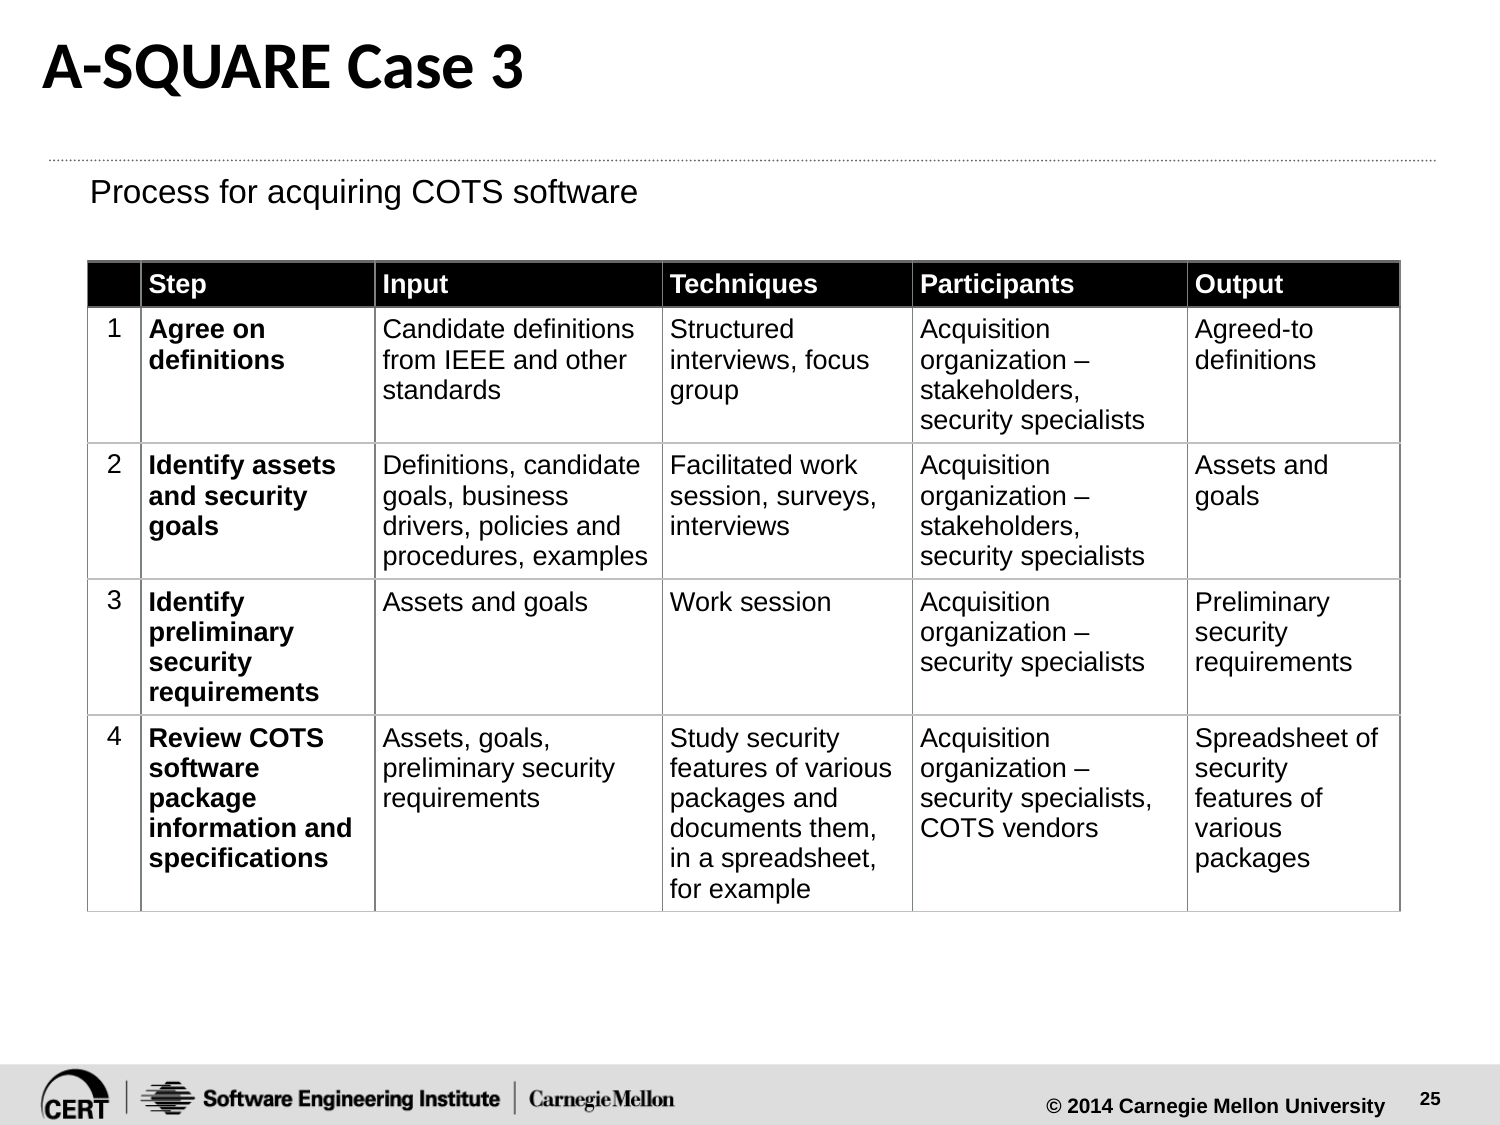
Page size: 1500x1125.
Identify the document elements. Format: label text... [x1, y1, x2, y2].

table_cell Study security features of various packages and documents them, in a spreadsheet, for example [663, 716, 912, 911]
table_cell 4 [88, 716, 140, 911]
table_cell Definitions, candidate goals, business drivers, policies and procedures, examples [376, 444, 662, 578]
table_cell Structured interviews, focus group [663, 308, 912, 442]
table_cell Acquisition organization – security specialists, COTS vendors [913, 716, 1187, 911]
table_cell Acquisition organization – stakeholders, security specialists [913, 444, 1187, 578]
table_cell Spreadsheet of security features of various packages [1188, 716, 1399, 911]
table_header Techniques [663, 263, 912, 306]
table_cell Acquisition organization – stakeholders, security specialists [913, 308, 1187, 442]
table_header Input [376, 263, 662, 306]
table_cell Facilitated work session, surveys, interviews [663, 444, 912, 578]
table_cell Identify preliminary security requirements [142, 580, 374, 714]
table_cell Agree on definitions [142, 308, 374, 442]
table_cell Identify assets and security goals [142, 444, 374, 578]
table_cell Work session [663, 580, 912, 714]
table_header Participants [913, 263, 1187, 306]
table_cell Review COTS software package information and specifications [142, 716, 374, 911]
table_cell Acquisition organization – security specialists [913, 580, 1187, 714]
table_cell 1 [88, 308, 140, 442]
title A-SQUARE Case 3 [42, 37, 1434, 155]
table_header Step [142, 263, 374, 306]
picture [24, 1065, 688, 1125]
table_cell Assets and goals [1188, 444, 1399, 578]
table_cell 2 [88, 444, 140, 578]
table_cell Assets and goals [376, 580, 662, 714]
table_cell Assets, goals, preliminary security requirements [376, 716, 662, 911]
table_header Output [1188, 263, 1399, 306]
table_cell Preliminary security requirements [1188, 580, 1399, 714]
text_box Process for acquiring COTS software [74, 162, 1363, 218]
table_cell Candidate definitions from IEEE and other standards [376, 308, 662, 442]
table_cell 3 [88, 580, 140, 714]
table_cell Agreed-to definitions [1188, 308, 1399, 442]
table_header [88, 263, 140, 306]
